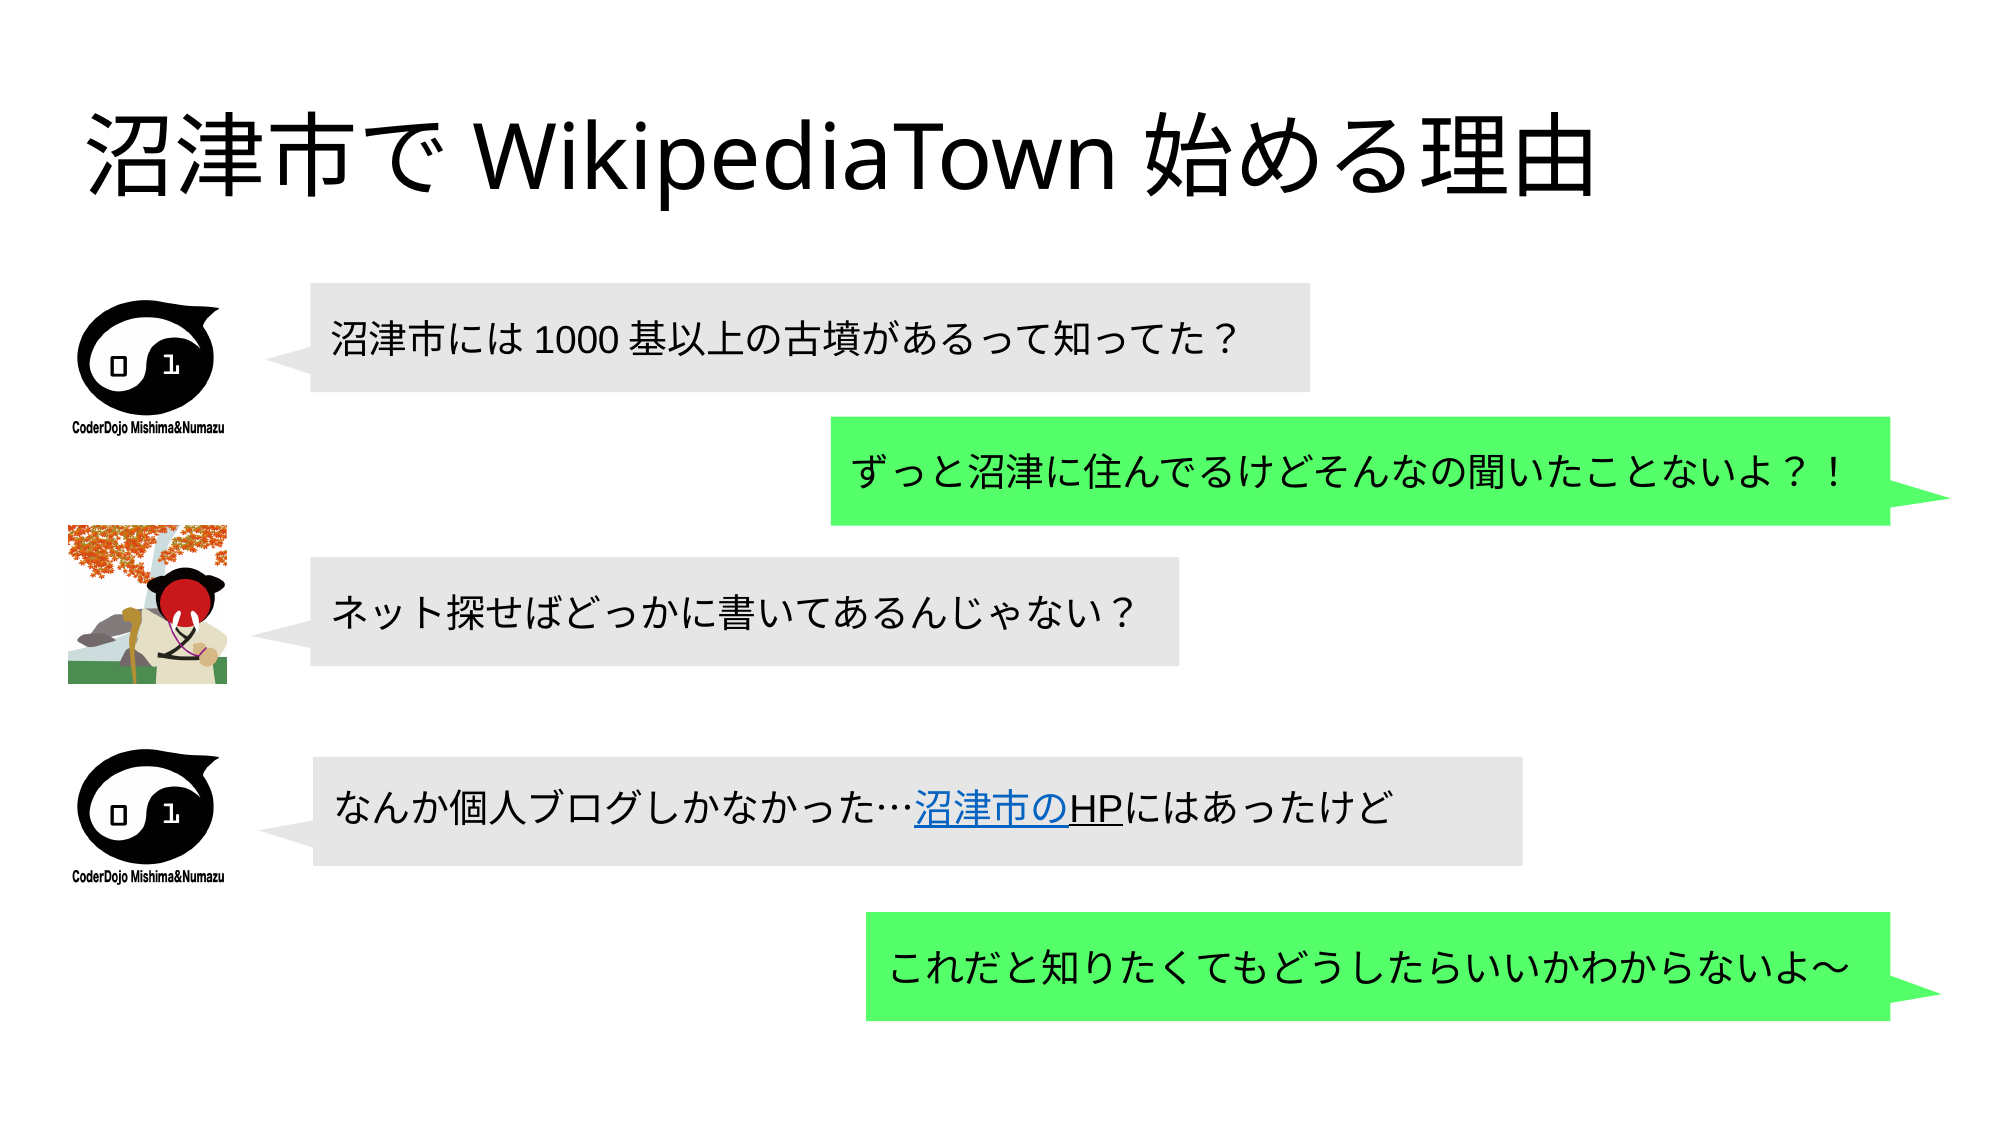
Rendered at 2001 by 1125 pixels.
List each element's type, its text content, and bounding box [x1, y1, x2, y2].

picture [68, 525, 227, 684]
title 沼津市でWikipediaTown始める理由 [68, 97, 1932, 223]
picture [68, 732, 227, 891]
text_box なんか個人ブログしかなかった…沼津市のHPにはあったけど [258, 756, 1523, 866]
text_box これだと知りたくてもどうしたらいいかわからないよ〜 [866, 912, 1942, 1022]
text_box ネット探せばどっかに書いてあるんじゃない？ [250, 557, 1180, 667]
text_box ずっと沼津に住んでるけどそんなの聞いたことないよ？！ [830, 416, 1951, 526]
picture [68, 283, 227, 442]
text_box 沼津市には1000基以上の古墳があるって知ってた？ [265, 283, 1311, 393]
